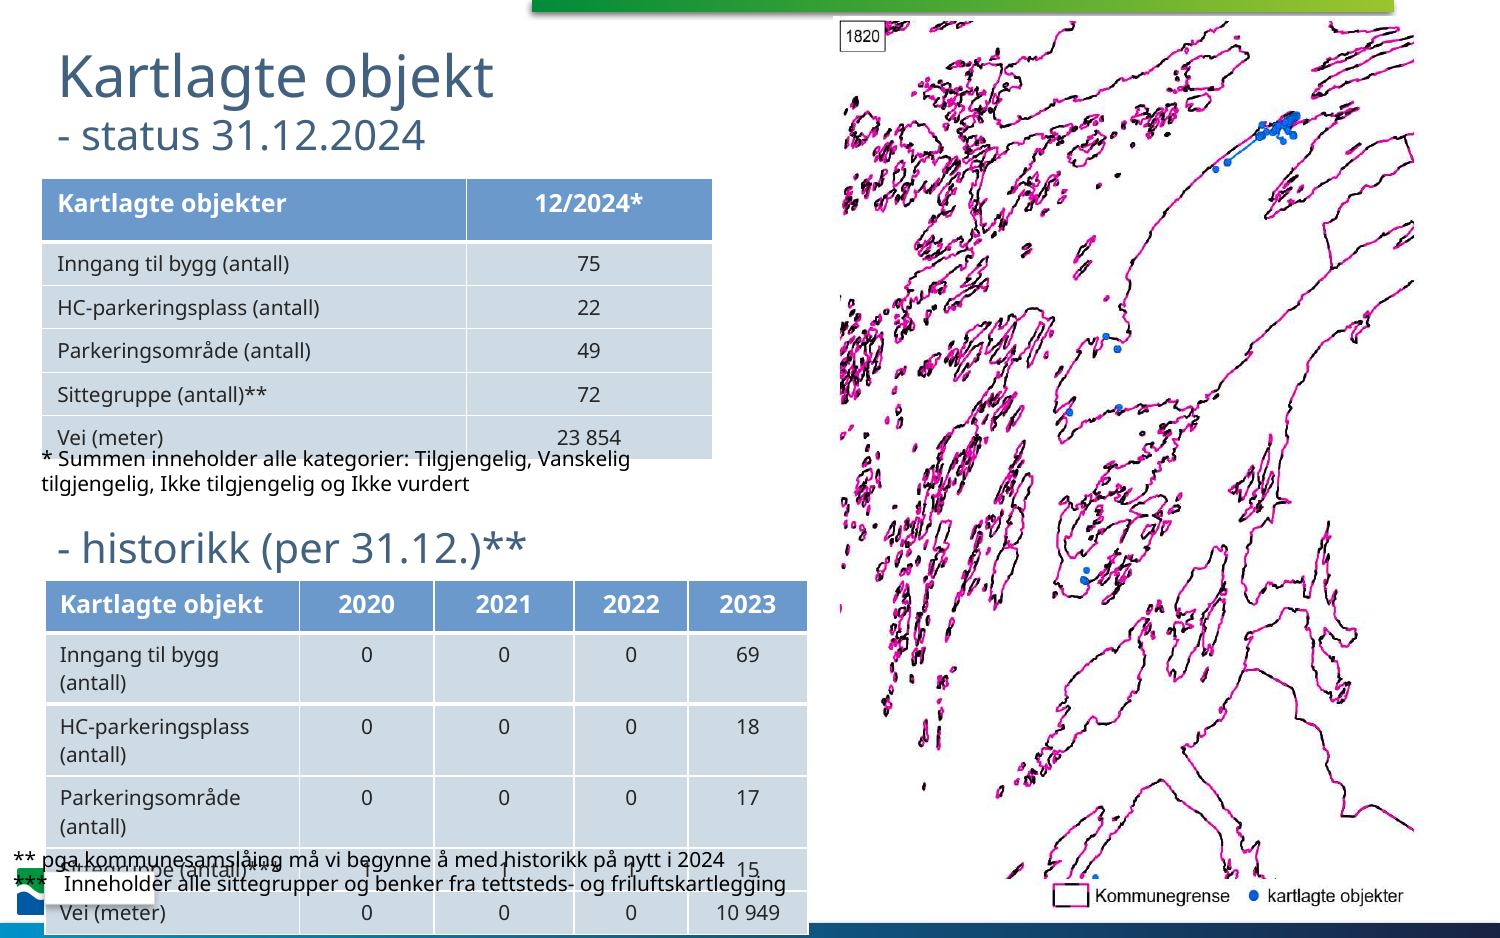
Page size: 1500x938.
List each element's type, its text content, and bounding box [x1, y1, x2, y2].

table_cell 0 [300, 777, 433, 838]
table_cell Vei (meter) [42, 416, 466, 438]
table_cell HC-parkeringsplass (antall) [42, 286, 466, 328]
table_cell 75 [467, 244, 712, 285]
text_box Kartlagte objekt - status 31.12.2024 [42, 24, 828, 167]
table_header 2020 [300, 581, 433, 631]
table_header 2022 [575, 581, 687, 631]
table_cell 0 [435, 635, 573, 702]
text_box ** pga kommunesamslåing må vi begynne å med historikk på nytt i 2024 *** Inneholder alle sittegrupper og benker fra tettsteds- og friluftskartlegging [0, 838, 802, 904]
table_cell Inngang til bygg (antall) [42, 244, 466, 285]
table_cell 0 [575, 706, 687, 775]
table_cell Parkeringsområde (antall) [42, 329, 466, 372]
table_cell 10 949 [689, 892, 807, 934]
table_cell 23 854 [467, 416, 712, 459]
text_box - historikk (per 31.12.)** [42, 496, 828, 580]
table_header 2023 [689, 581, 807, 631]
table_cell 0 [575, 904, 687, 934]
table_cell Inngang til bygg (antall) [46, 635, 299, 702]
table_cell 69 [689, 635, 807, 702]
table_cell 49 [467, 329, 712, 372]
picture [833, 16, 1419, 913]
table_cell HC-parkeringsplass (antall) [46, 706, 299, 775]
table_cell 0 [300, 706, 433, 775]
table_cell 0 [300, 635, 433, 702]
table_cell Sittegruppe (antall)** [42, 373, 466, 415]
table_header Kartlagte objekt [46, 581, 299, 631]
table_cell Parkeringsområde (antall) [46, 777, 299, 838]
table_cell 17 [689, 777, 807, 847]
table_cell 0 [435, 777, 573, 838]
table_header Kartlagte objekter [42, 179, 466, 240]
text_box * Summen inneholder alle kategorier: Tilgjengelig, Vanskelig tilgjengelig, Ikke tilgjengelig og Ikke vurdert [26, 438, 711, 504]
table_cell 0 [435, 706, 573, 775]
table_cell 22 [467, 286, 712, 328]
table_cell 15 [802, 849, 807, 890]
table_cell 18 [689, 706, 807, 775]
table_cell 0 [300, 904, 433, 934]
table_cell 0 [575, 635, 687, 702]
table_header 12/2024* [467, 179, 712, 240]
table_cell 72 [467, 373, 712, 415]
table_cell 0 [435, 904, 573, 934]
table_header 2021 [435, 581, 573, 631]
table_cell 0 [575, 777, 687, 838]
table_cell Vei (meter) [46, 904, 299, 934]
